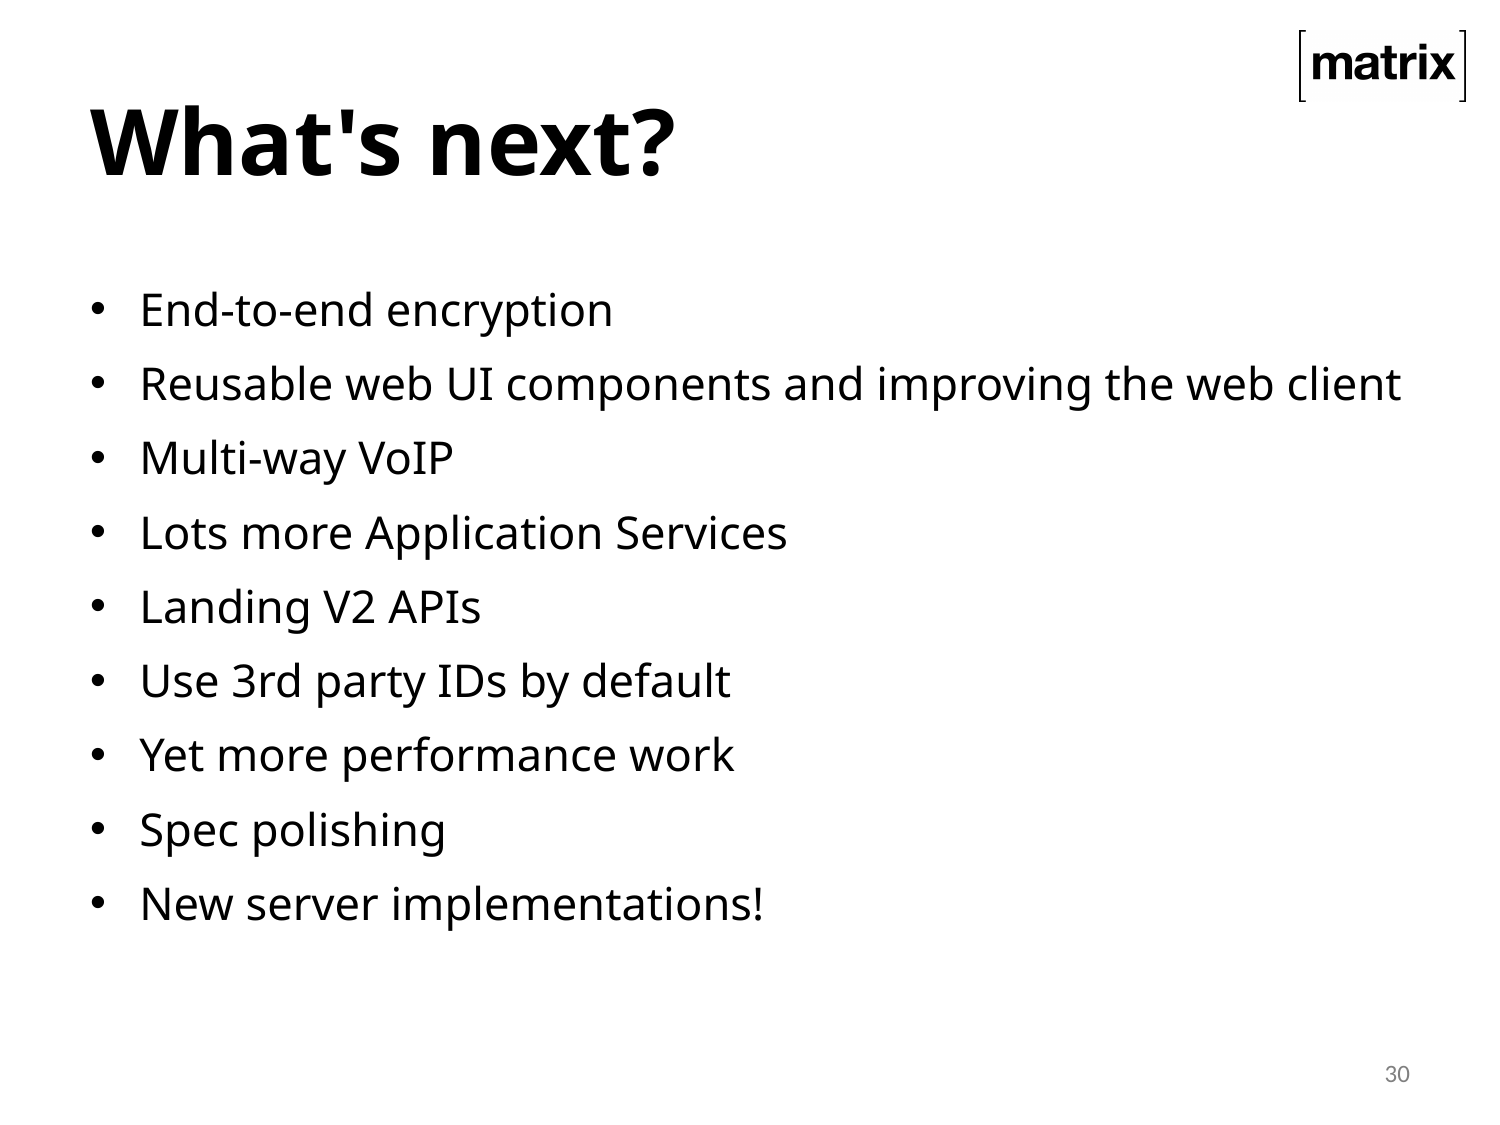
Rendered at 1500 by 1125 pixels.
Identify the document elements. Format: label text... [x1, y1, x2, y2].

slide_number 30 [1074, 1042, 1425, 1103]
picture [1299, 30, 1466, 102]
list End-to-end encryption Reusable web UI components and improving the web client Multi-way VoIP Lots more Application Services Landing V2 APIs Use 3rd party IDs by default Yet more performance work Spec polishing New server implementations! [75, 262, 1425, 1005]
title What's next? [75, 45, 1425, 233]
